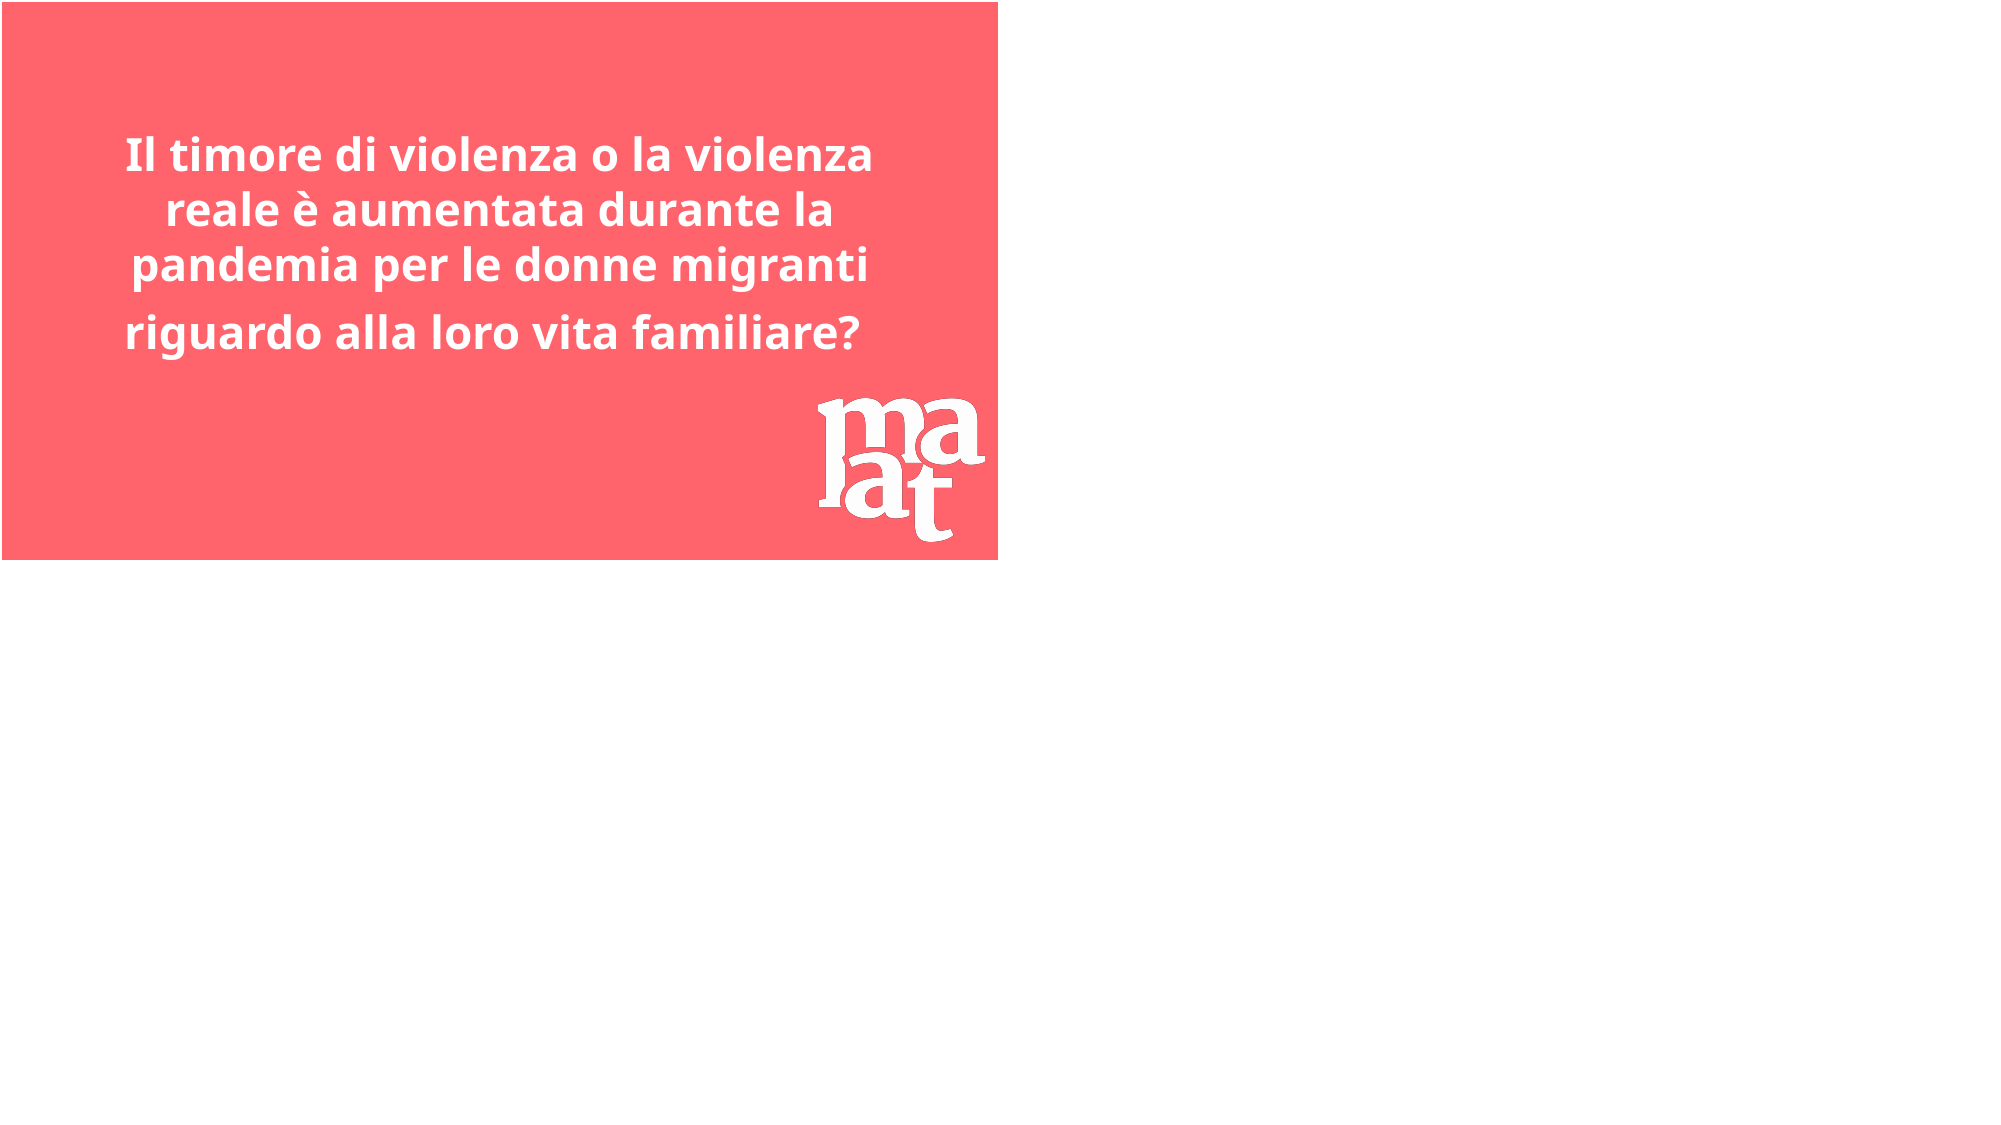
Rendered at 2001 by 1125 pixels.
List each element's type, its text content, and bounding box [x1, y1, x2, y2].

picture [818, 398, 985, 542]
text_box [0, 0, 1000, 563]
text_box Il timore di violenza o la violenza reale è aumentata durante la pandemia per le donne migranti riguardo alla loro vita familiare? [102, 118, 898, 439]
